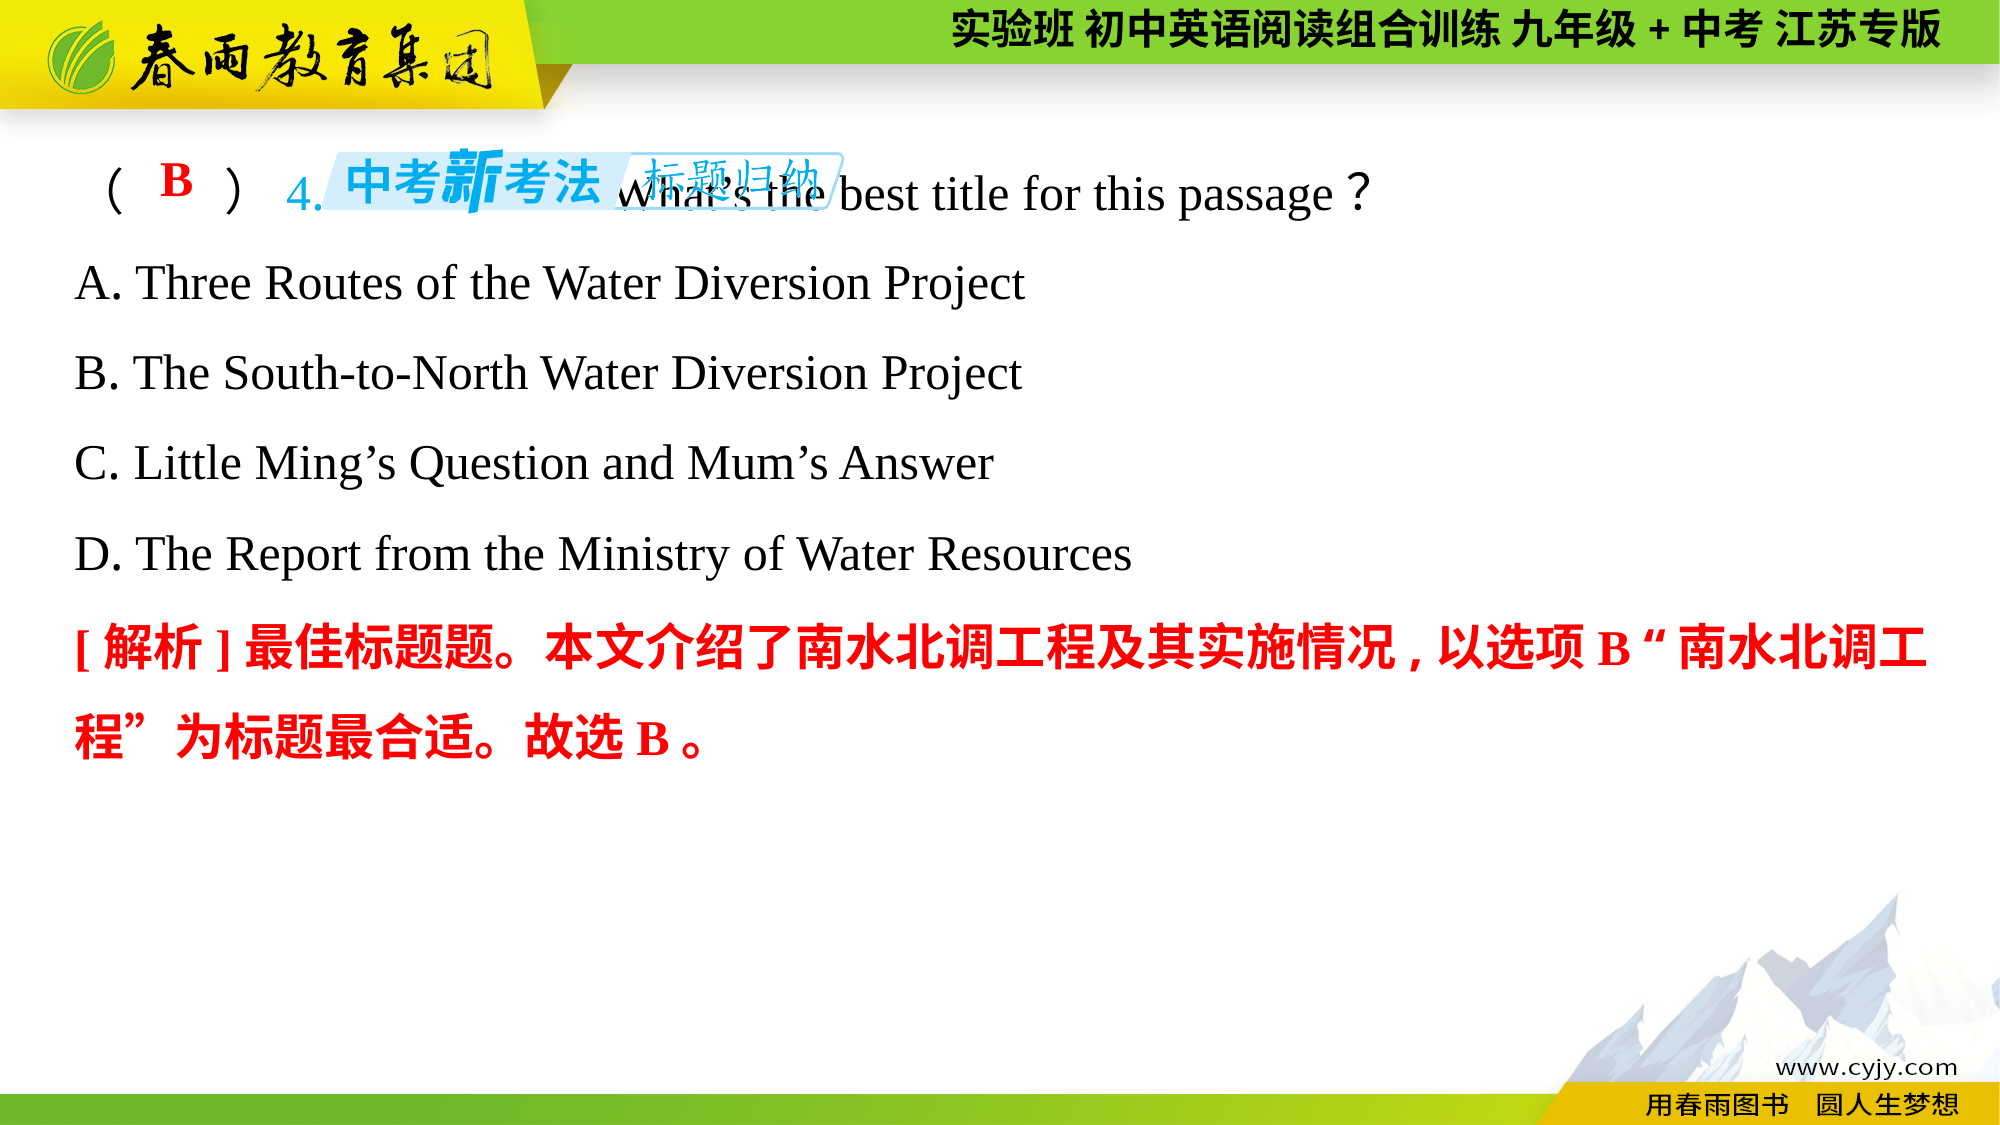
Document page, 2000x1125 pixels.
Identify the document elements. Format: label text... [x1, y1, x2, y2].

list （ ）4. What’s the best title for this passage？ A. Three Routes of the Water Diversion Project B. The South-to-North Water Diversion Project C. Little Ming’s Question and Mum’s Answer D. The Report from the Ministry of Water Resources [59, 122, 1944, 577]
picture [0, 0, 2000, 1125]
text_box B [145, 138, 209, 214]
text_box [解析]最佳标题题。本文介绍了南水北调工程及其实施情况,以选项B “南水北调工程”为标题最合适。故选B。 [59, 577, 1944, 773]
